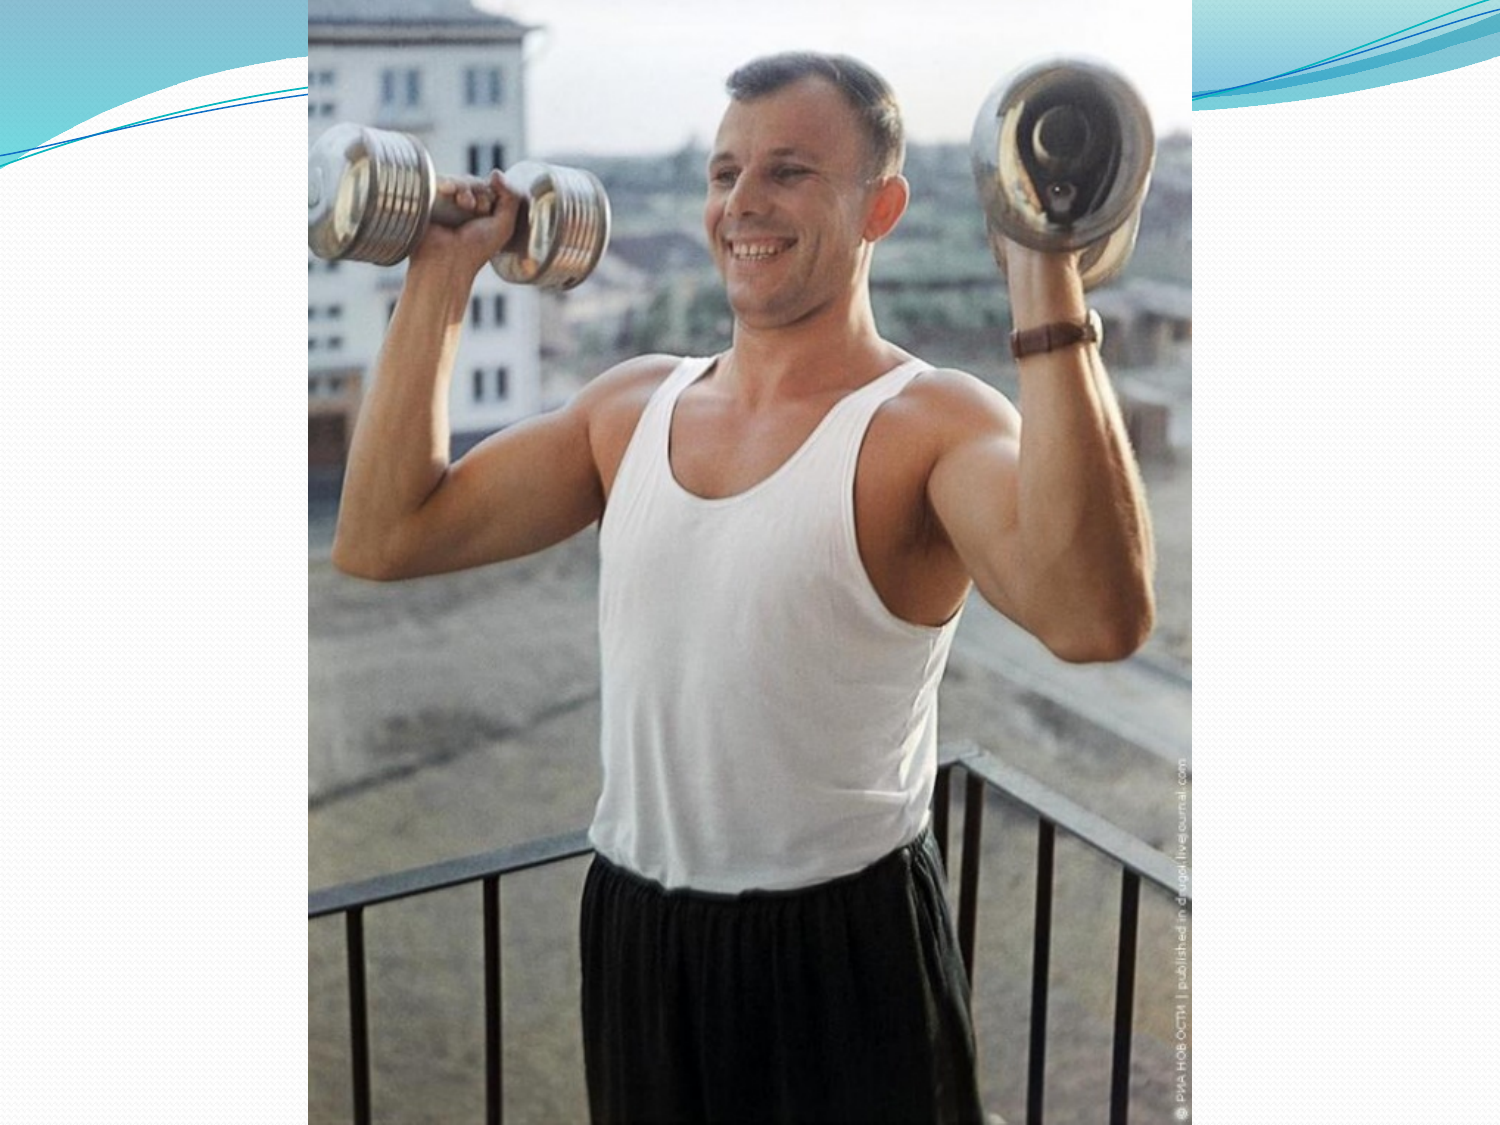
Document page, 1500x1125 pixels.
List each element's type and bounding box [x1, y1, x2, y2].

picture [308, 0, 1192, 1125]
